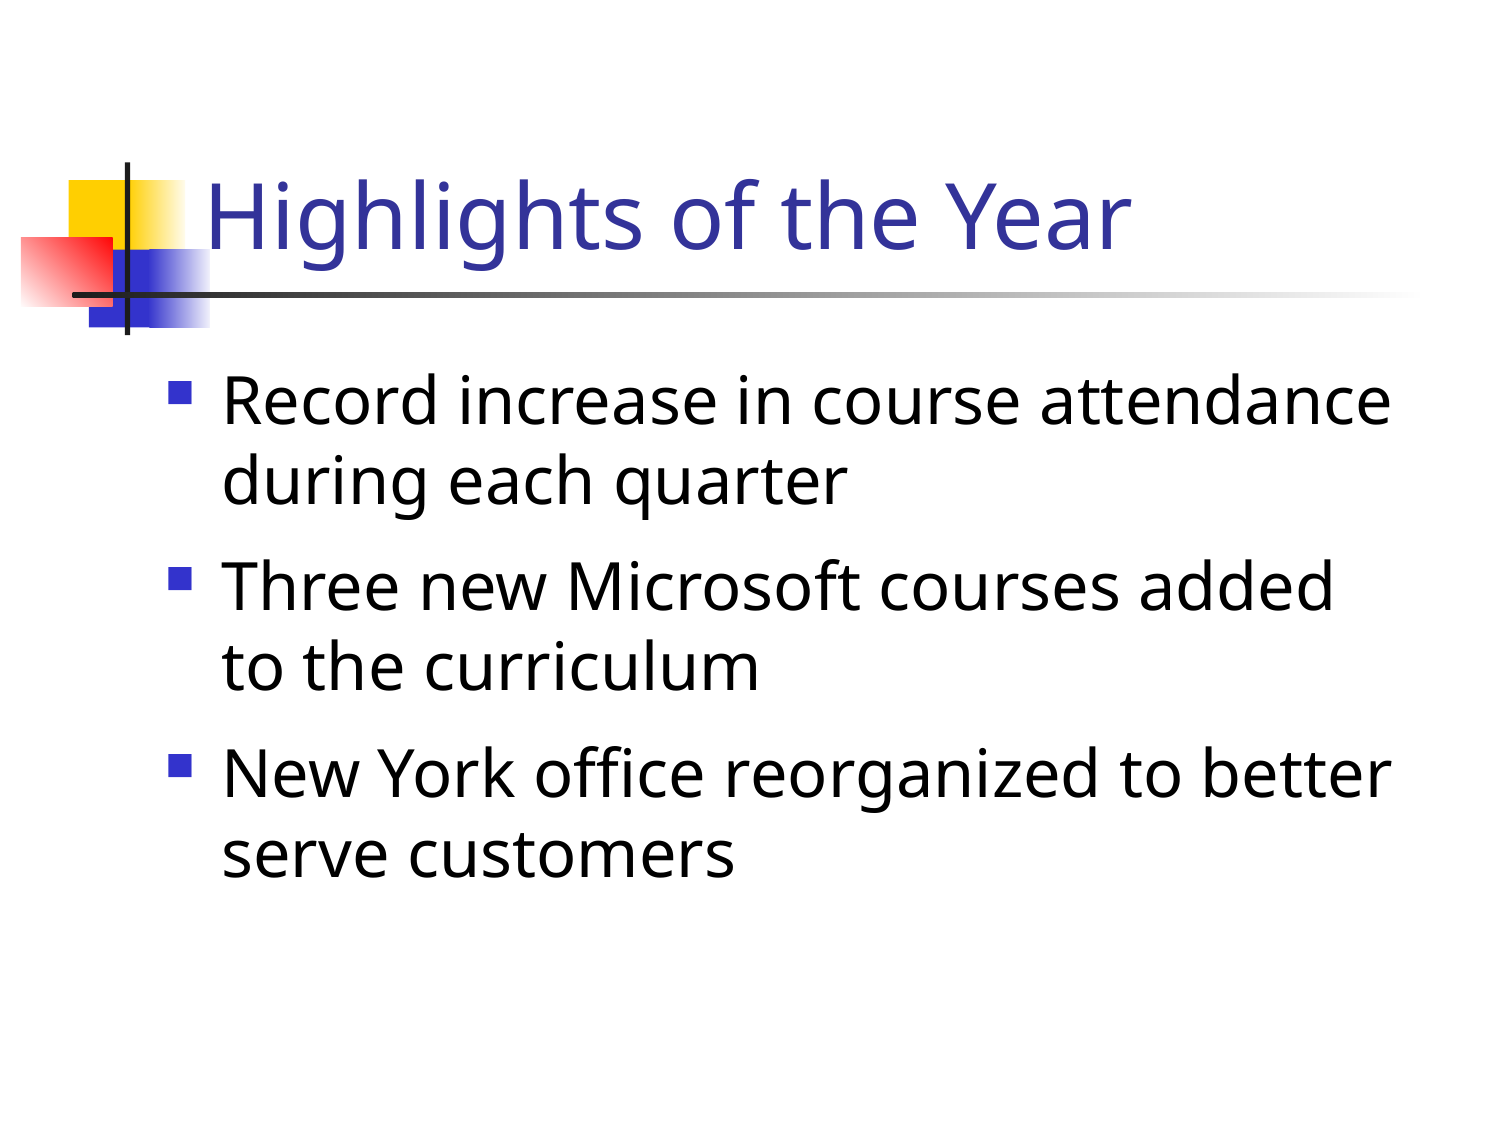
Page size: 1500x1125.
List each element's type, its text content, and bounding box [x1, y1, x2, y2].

title Highlights of the Year [188, 34, 1468, 276]
list Record increase in course attendance during each quarter Three new Microsoft courses added to the curriculum New York office reorganized to better serve customers [149, 349, 1426, 1026]
